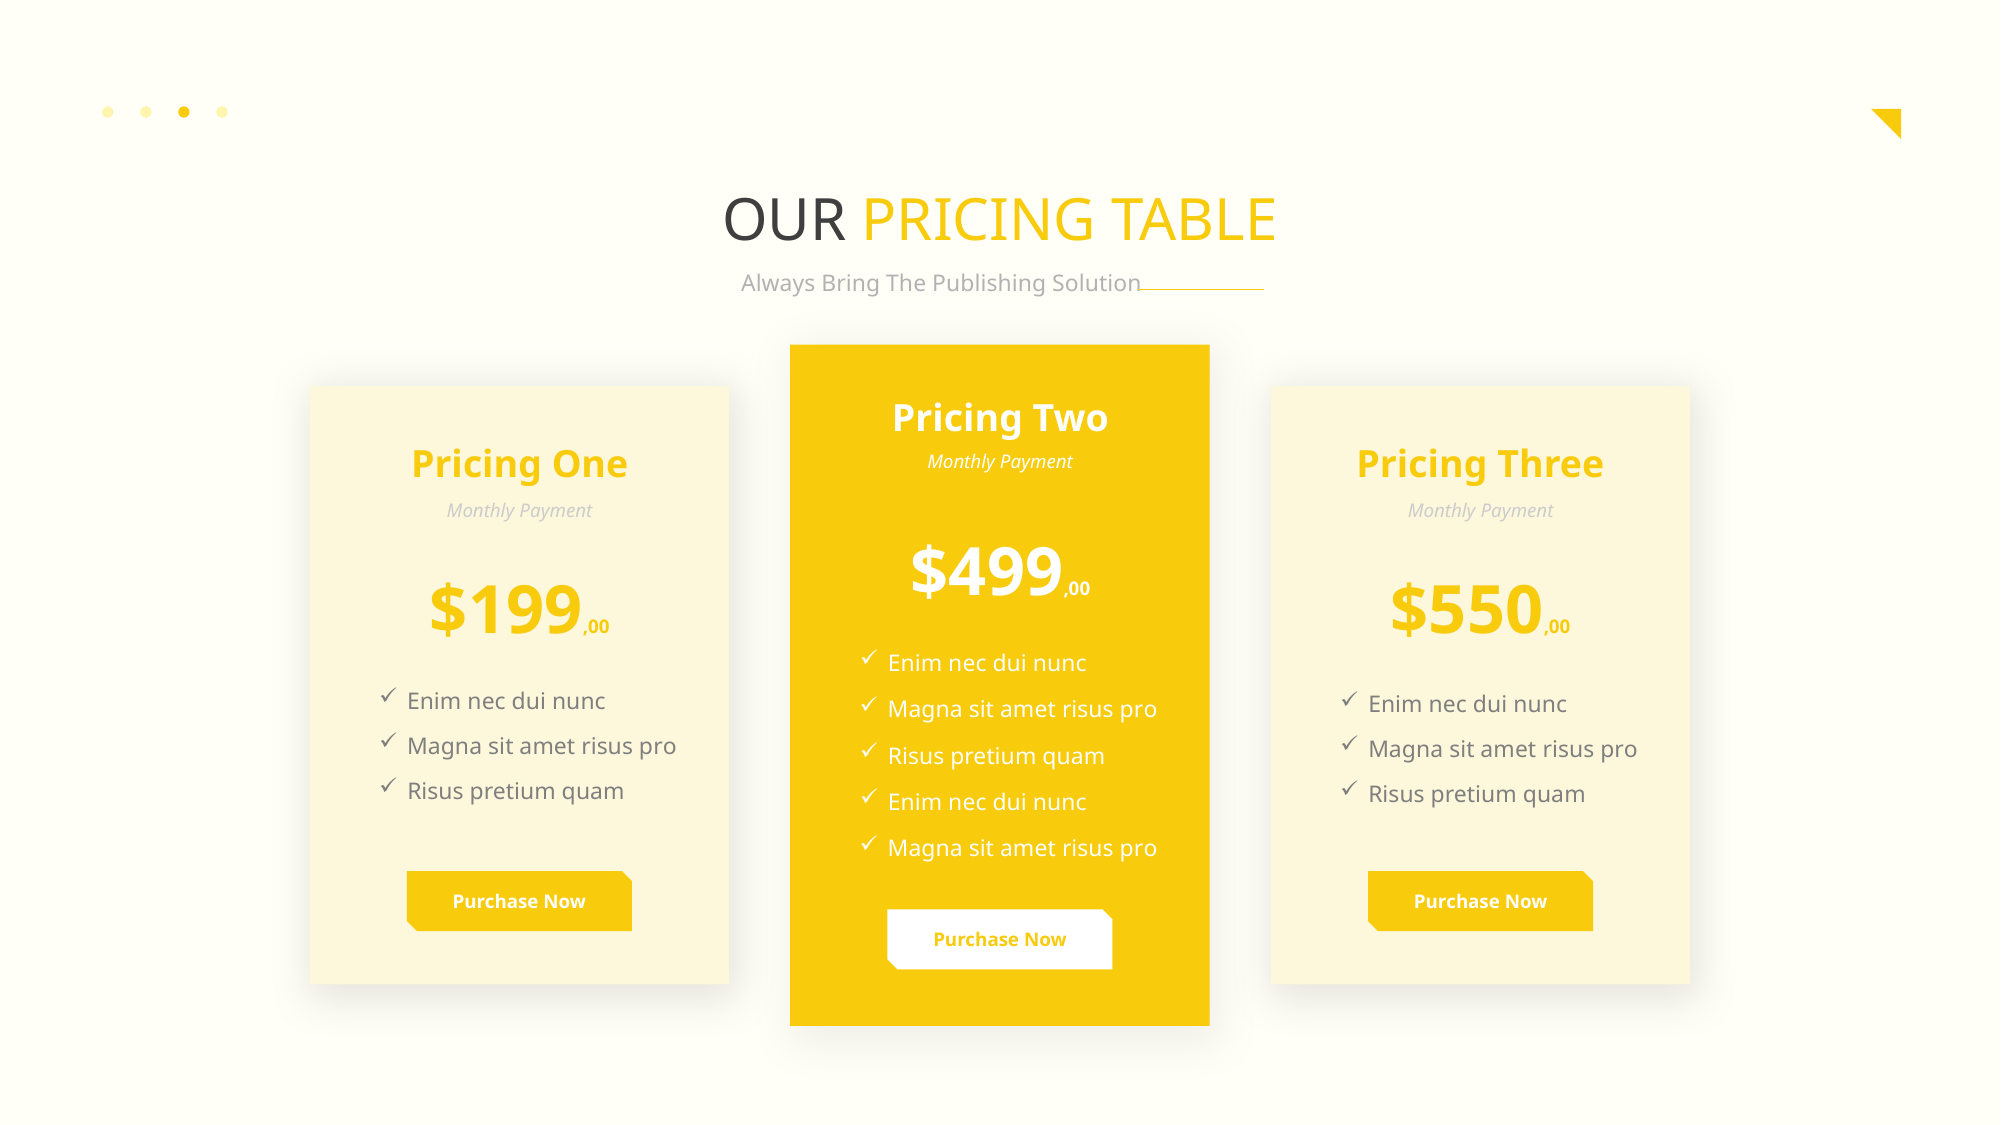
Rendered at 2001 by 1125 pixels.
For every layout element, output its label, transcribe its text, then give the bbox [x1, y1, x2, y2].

text_box Magna sit amet risus pro [844, 673, 1199, 730]
text_box [177, 105, 191, 119]
text_box Monthly Payment [875, 431, 1125, 480]
text_box $550,00 [1315, 519, 1646, 655]
text_box Pricing Three [1341, 432, 1620, 492]
text_box Risus pretium quam [364, 755, 695, 812]
text_box Enim nec dui nunc [1325, 668, 1636, 713]
text_box Enim nec dui nunc [844, 766, 1136, 812]
text_box Risus pretium quam [1325, 758, 1656, 815]
text_box [100, 105, 115, 119]
text_box Monthly Payment [1355, 480, 1606, 529]
text_box Pricing Two [876, 386, 1124, 431]
text_box [789, 344, 1211, 1027]
text_box $499,00 [835, 481, 1166, 617]
text_box Pricing One [396, 432, 644, 480]
text_box Monthly Payment [394, 480, 645, 529]
text_box $199,00 [354, 519, 685, 655]
text_box [1270, 385, 1691, 985]
text_box Purchase Now [405, 870, 633, 933]
text_box Risus pretium quam [844, 720, 1176, 777]
text_box Magna sit amet risus pro [364, 710, 719, 767]
text_box Purchase Now [1366, 870, 1595, 933]
text_box [215, 105, 229, 119]
text_box Enim nec dui nunc [364, 665, 674, 710]
text_box Purchase Now [886, 908, 1114, 971]
text_box [309, 385, 730, 985]
text_box OUR PRICING TABLE [477, 174, 1523, 260]
text_box Magna sit amet risus pro [844, 812, 1199, 869]
text_box Enim nec dui nunc [844, 627, 1136, 673]
text_box Always Bring The Publishing Solution [726, 260, 1158, 303]
text_box [139, 105, 153, 119]
text_box [1868, 107, 1903, 142]
text_box Magna sit amet risus pro [1325, 713, 1680, 770]
